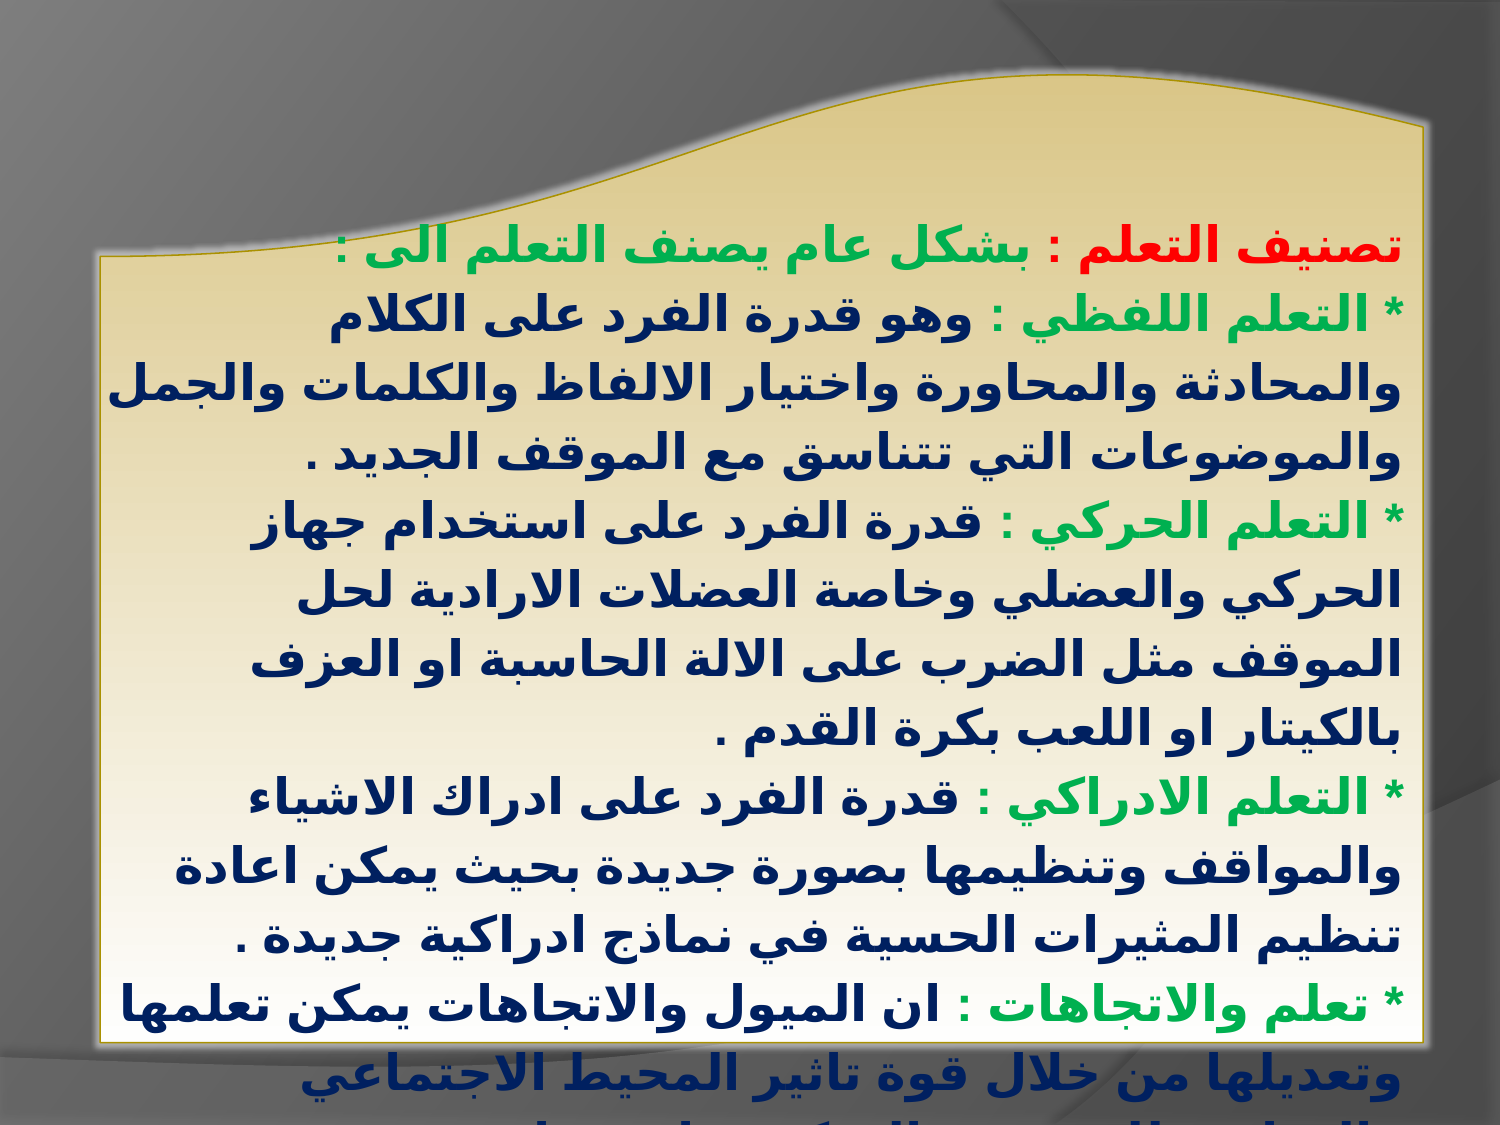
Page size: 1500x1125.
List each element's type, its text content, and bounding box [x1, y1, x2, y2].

text_box [99, 74, 1424, 1044]
title تصنيف التعلم : بشكل عام يصنف التعلم الى :‏ ‏* التعلم اللفظي : وهو قدرة الفرد على الكلام والمحادثة والمحاورة واختيار الالفاظ ‏والكلمات والجمل والموضوعات التي تتناسق مع الموقف الجديد .‏ ‏* التعلم الحركي : قدرة الفرد على استخدام جهاز الحركي والعضلي وخاصة ‏العضلات الارادية لحل الموقف مثل الضرب على الالة الحاسبة او العزف بالكيتار او ‏اللعب بكرة القدم .‏ ‏* التعلم الادراكي : قدرة الفرد على ادراك الاشياء والمواقف وتنظيمها بصورة جديدة ‏بحيث يمكن اعادة تنظيم المثيرات الحسية في نماذج ادراكية جديدة .‏ ‏* تعلم والاتجاهات : ان الميول والاتجاهات يمكن تعلمها وتعديلها من خلال قوة تاثير ‏المحيط الاجتماعي والثقافي للمجتمع والتحكم بها نسبيا .‏ ‏* تعليم اسلوب حل المشكلات : وهو قدرة الفرد على التكيف والتلائم مع المواقف ‏الجديدة البسيطة لاعادة المعلومات السابقة وحل الموقف الجديد .‏ [88, 196, 1412, 882]
